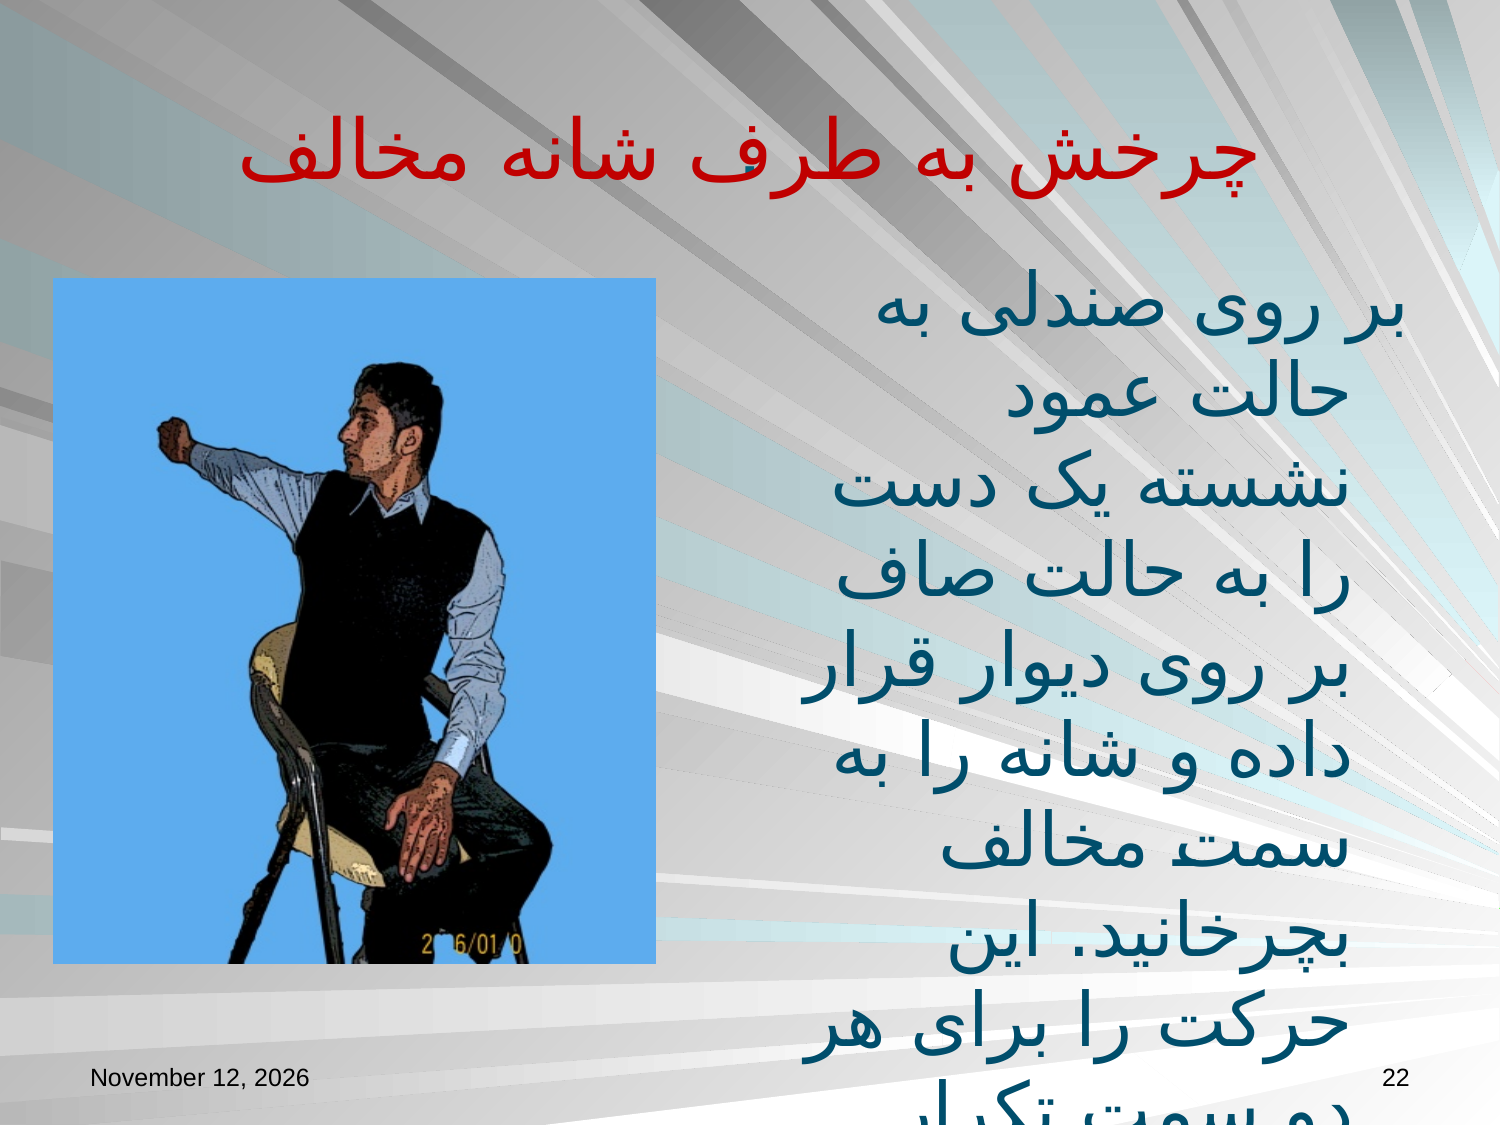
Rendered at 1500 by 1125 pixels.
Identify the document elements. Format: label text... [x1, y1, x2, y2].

slide_number 22 [1074, 1023, 1426, 1100]
list بر روی صندلی به حالت عمود نشسته یک دست را به حالت صاف بر روی دیوار قرار داده و شانه را به سمت مخالف بچرخانید. این حرکت را برای هر دو سمت تکرار نمایید. [762, 243, 1426, 1006]
title . [74, 204, 1426, 234]
text_box چرخش به طرف شانه مخالف [0, 88, 1500, 204]
title . [74, 45, 1426, 88]
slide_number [74, 1023, 426, 1100]
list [52, 278, 656, 965]
